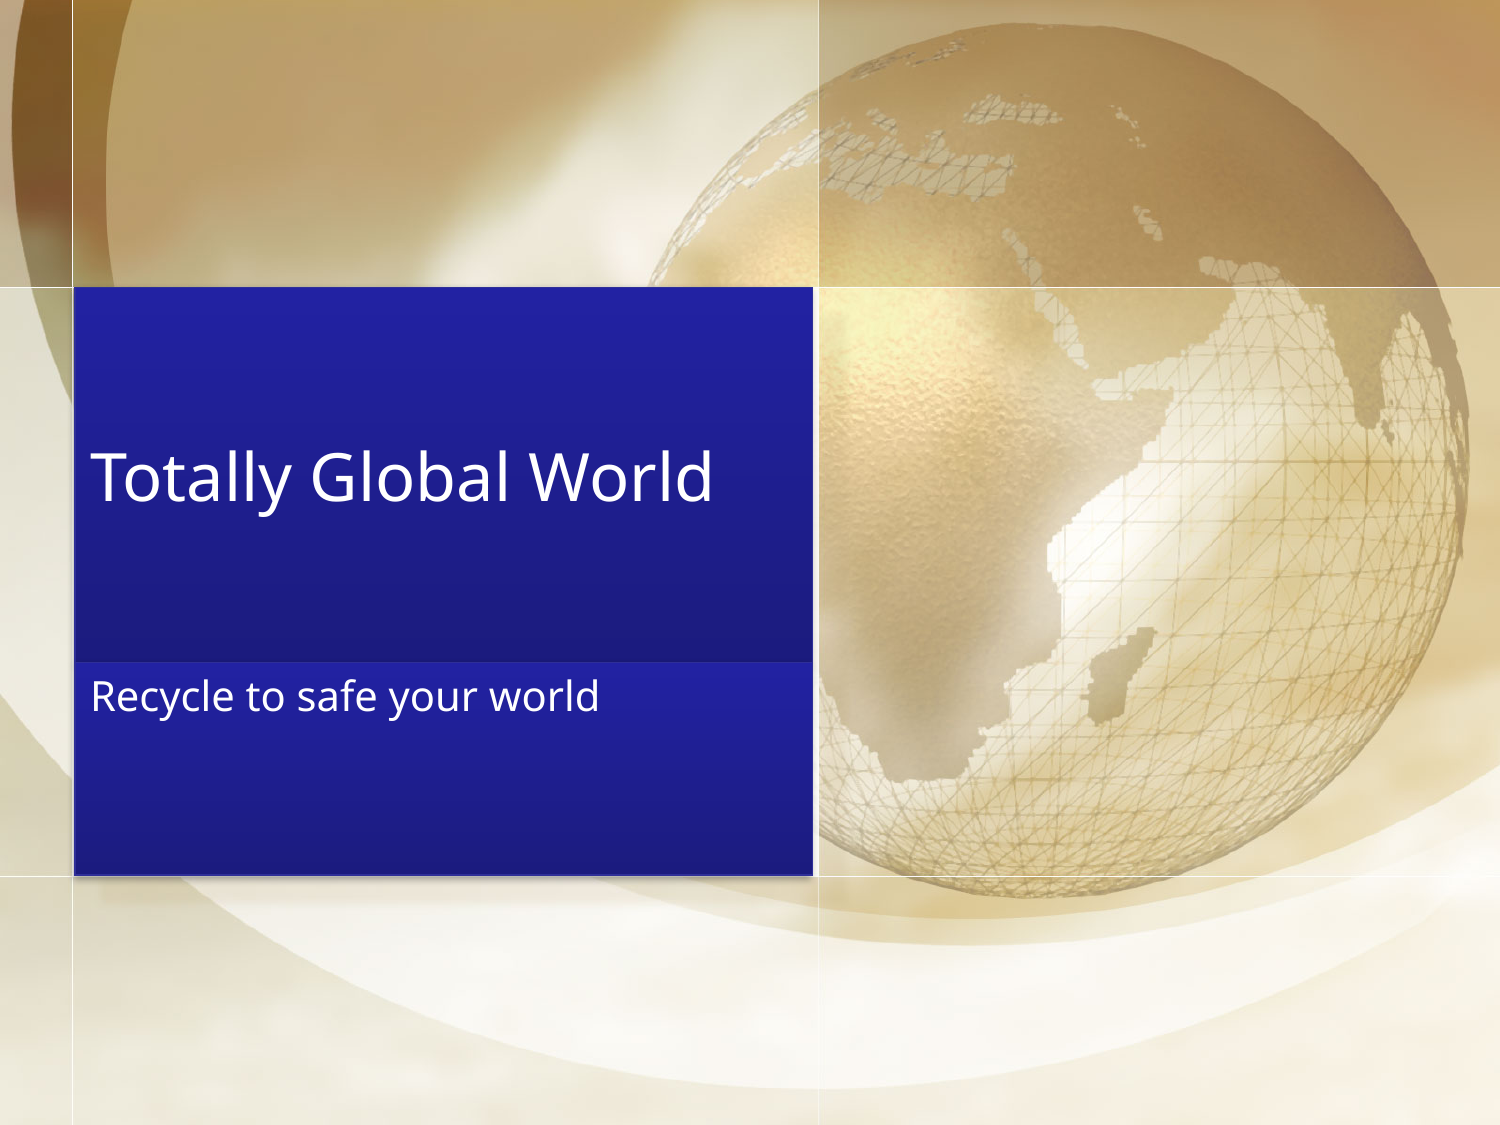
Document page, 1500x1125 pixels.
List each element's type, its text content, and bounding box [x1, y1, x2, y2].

subtitle Recycle to safe your world [74, 662, 813, 876]
title Totally Global World [74, 287, 813, 662]
picture [0, 0, 1500, 1125]
